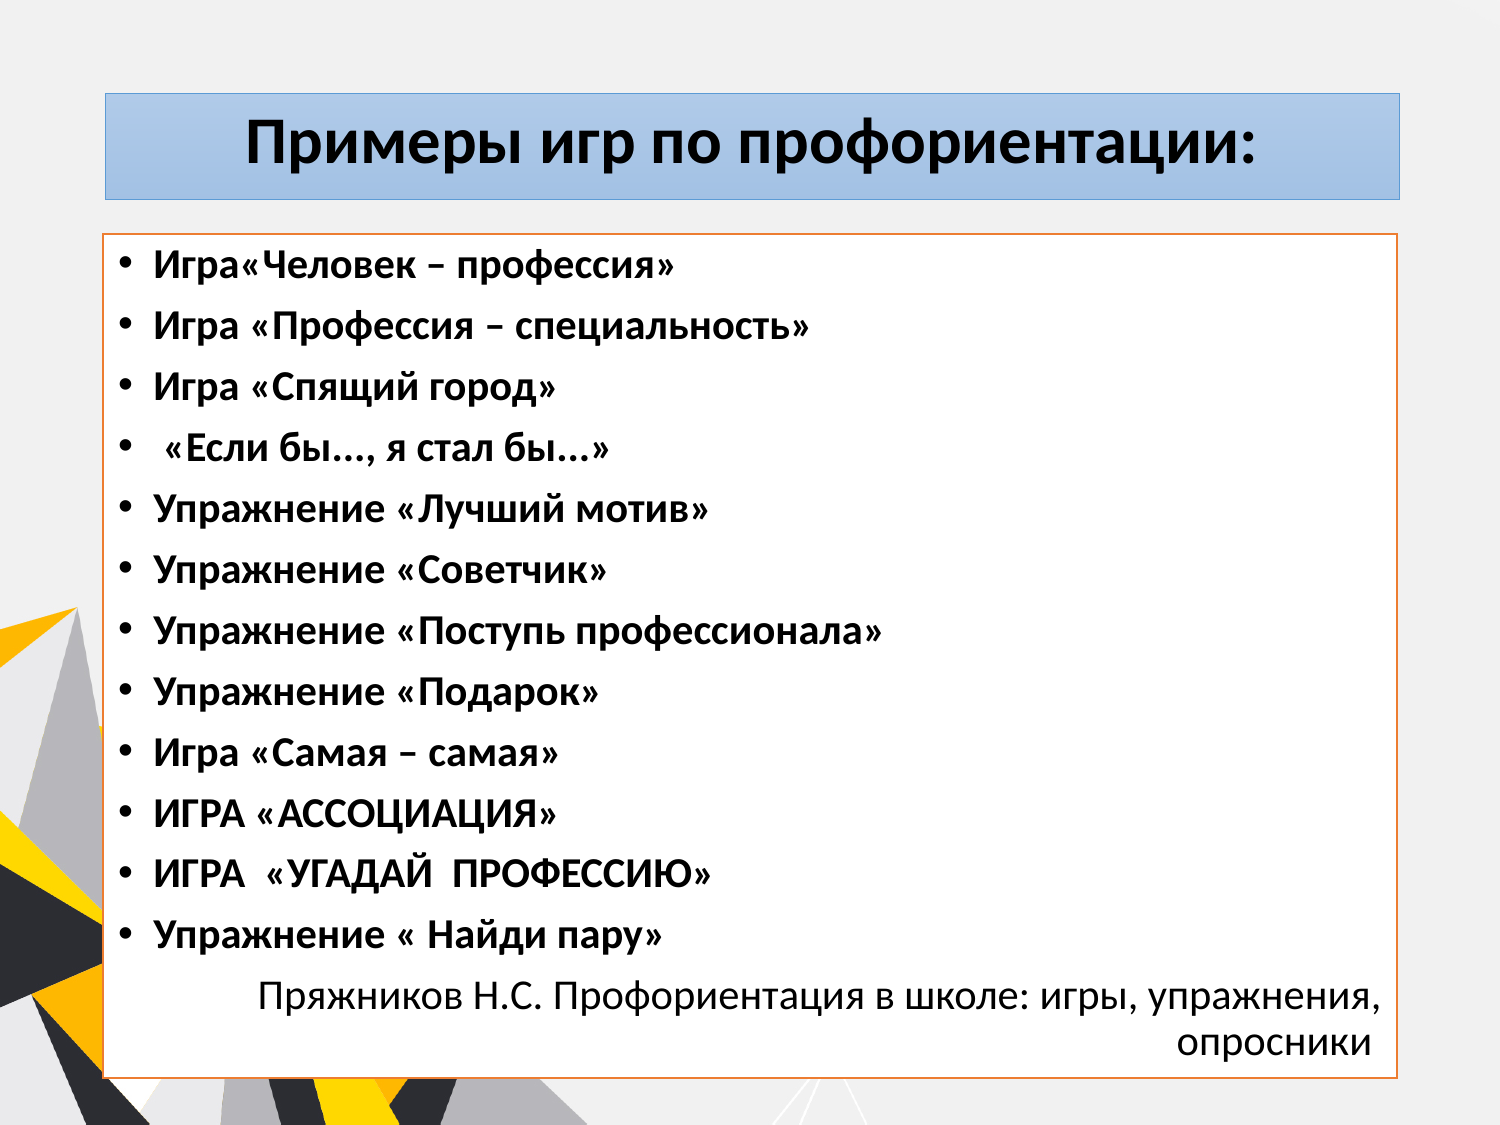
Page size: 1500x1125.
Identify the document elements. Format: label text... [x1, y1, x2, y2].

title Примеры игр по профориентации: [105, 93, 1400, 200]
list Игра«Человек – профессия» Игра «Профессия – специальность» Игра «Спящий город» «Если бы..., я стал бы...» Упражнение «Лучший мотив» Упражнение «Советчик» Упражнение «Поступь профессионала» Упражнение «Подарок» Игра «Самая – самая» ИГРА «АССОЦИАЦИЯ» ИГРА «УГАДАЙ ПРОФЕССИЮ» Упражнение « Найди пару» Пряжников Н.С. Профориентация в школе: игры, упражнения, опросники [102, 233, 1398, 1079]
picture [0, 0, 1500, 1125]
